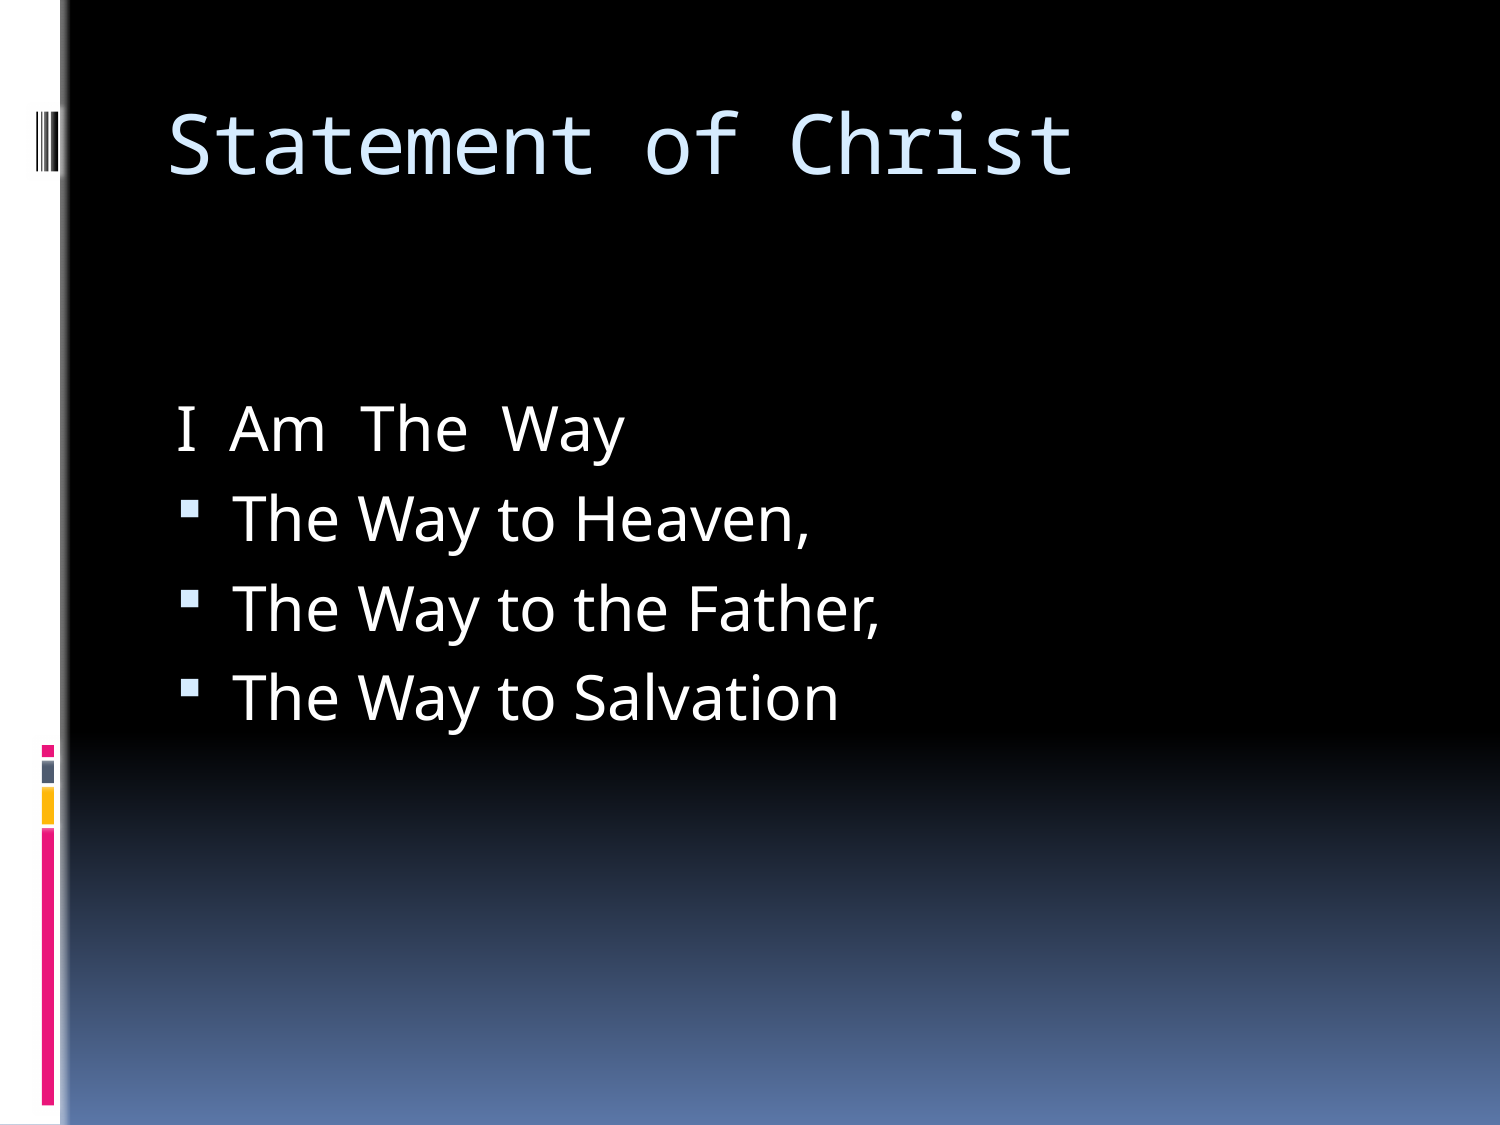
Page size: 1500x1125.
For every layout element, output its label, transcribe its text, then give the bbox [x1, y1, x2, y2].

title Statement of Christ [150, 83, 1425, 234]
list I Am The Way The Way to Heaven, The Way to the Father, The Way to Salvation [150, 292, 1425, 1043]
